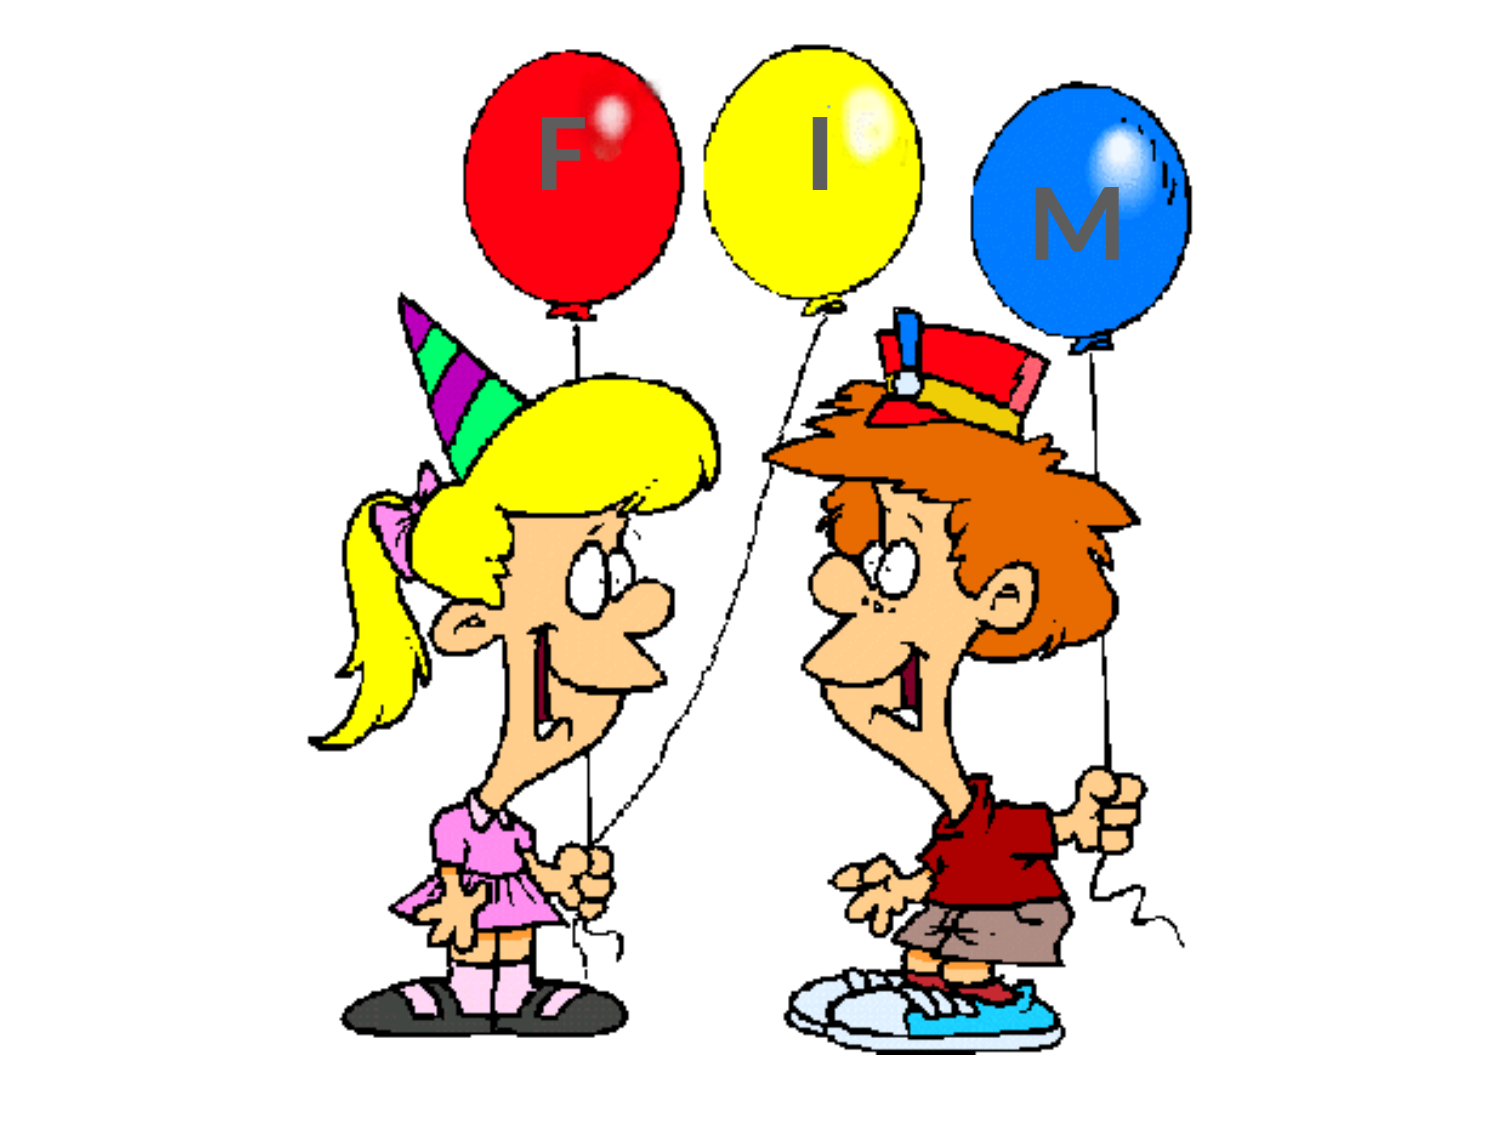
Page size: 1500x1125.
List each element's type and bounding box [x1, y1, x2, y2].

picture [304, 30, 1208, 1055]
